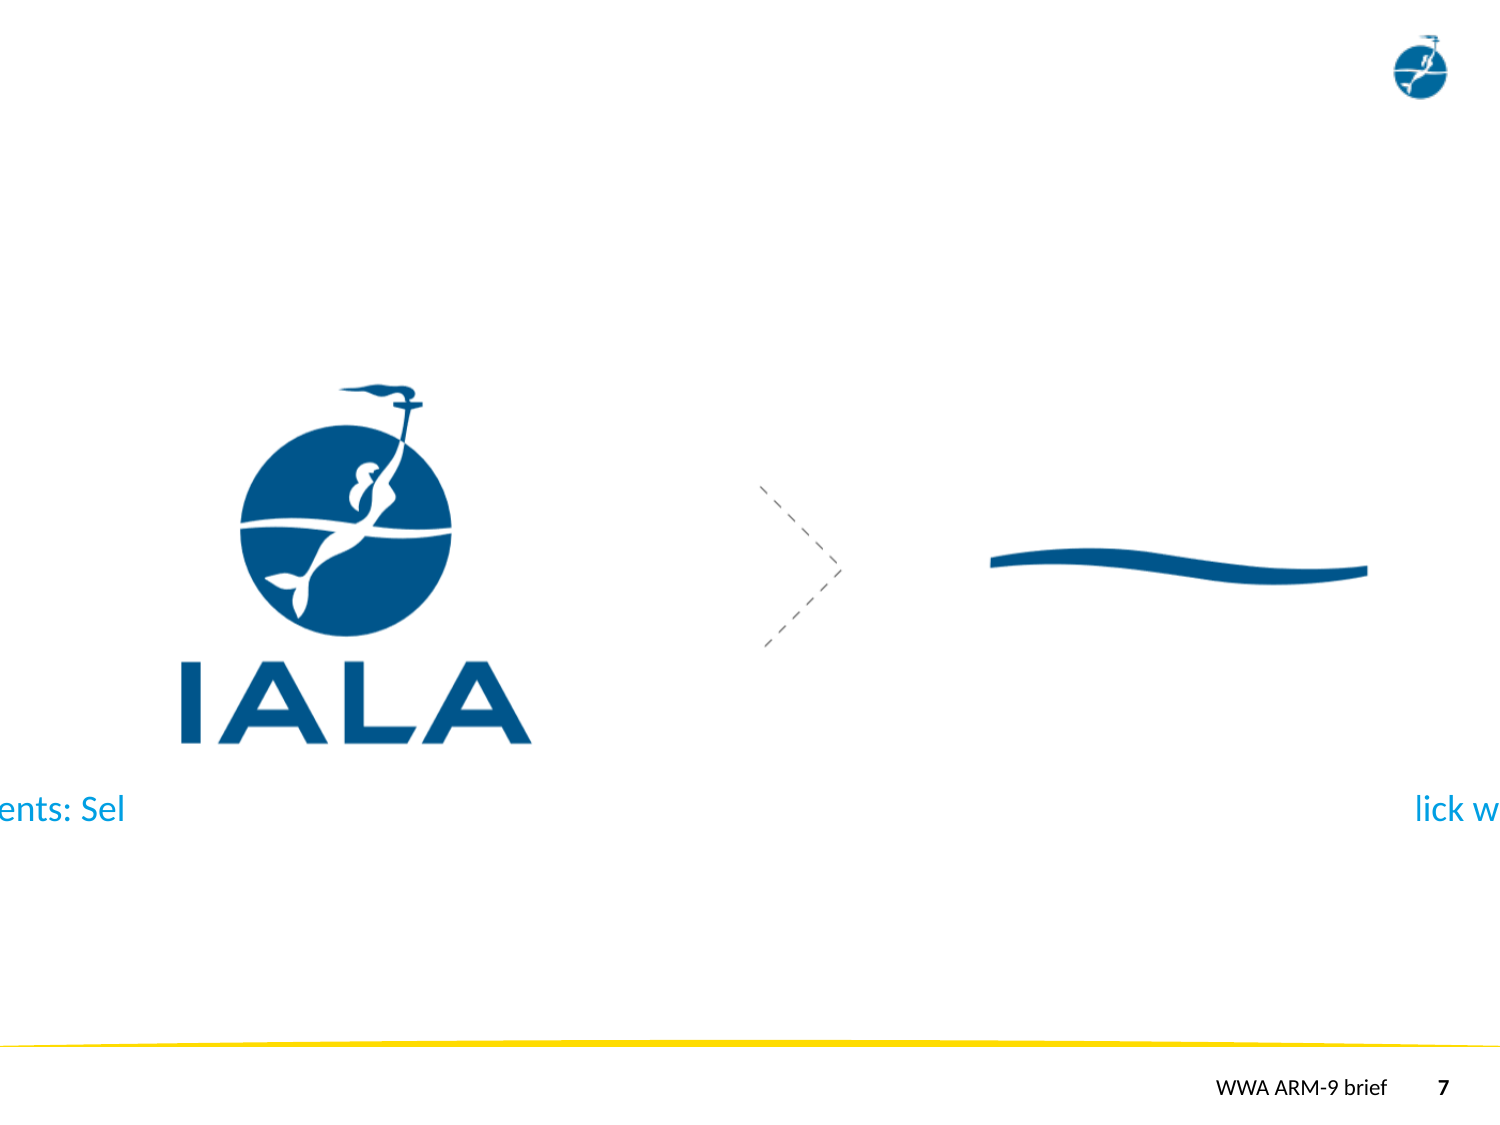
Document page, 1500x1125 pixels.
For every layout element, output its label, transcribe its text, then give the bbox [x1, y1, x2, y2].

picture [0, 266, 1500, 1046]
slide_number 7 [1388, 1053, 1500, 1125]
footer WWA ARM-9 brief [466, 1055, 1388, 1125]
